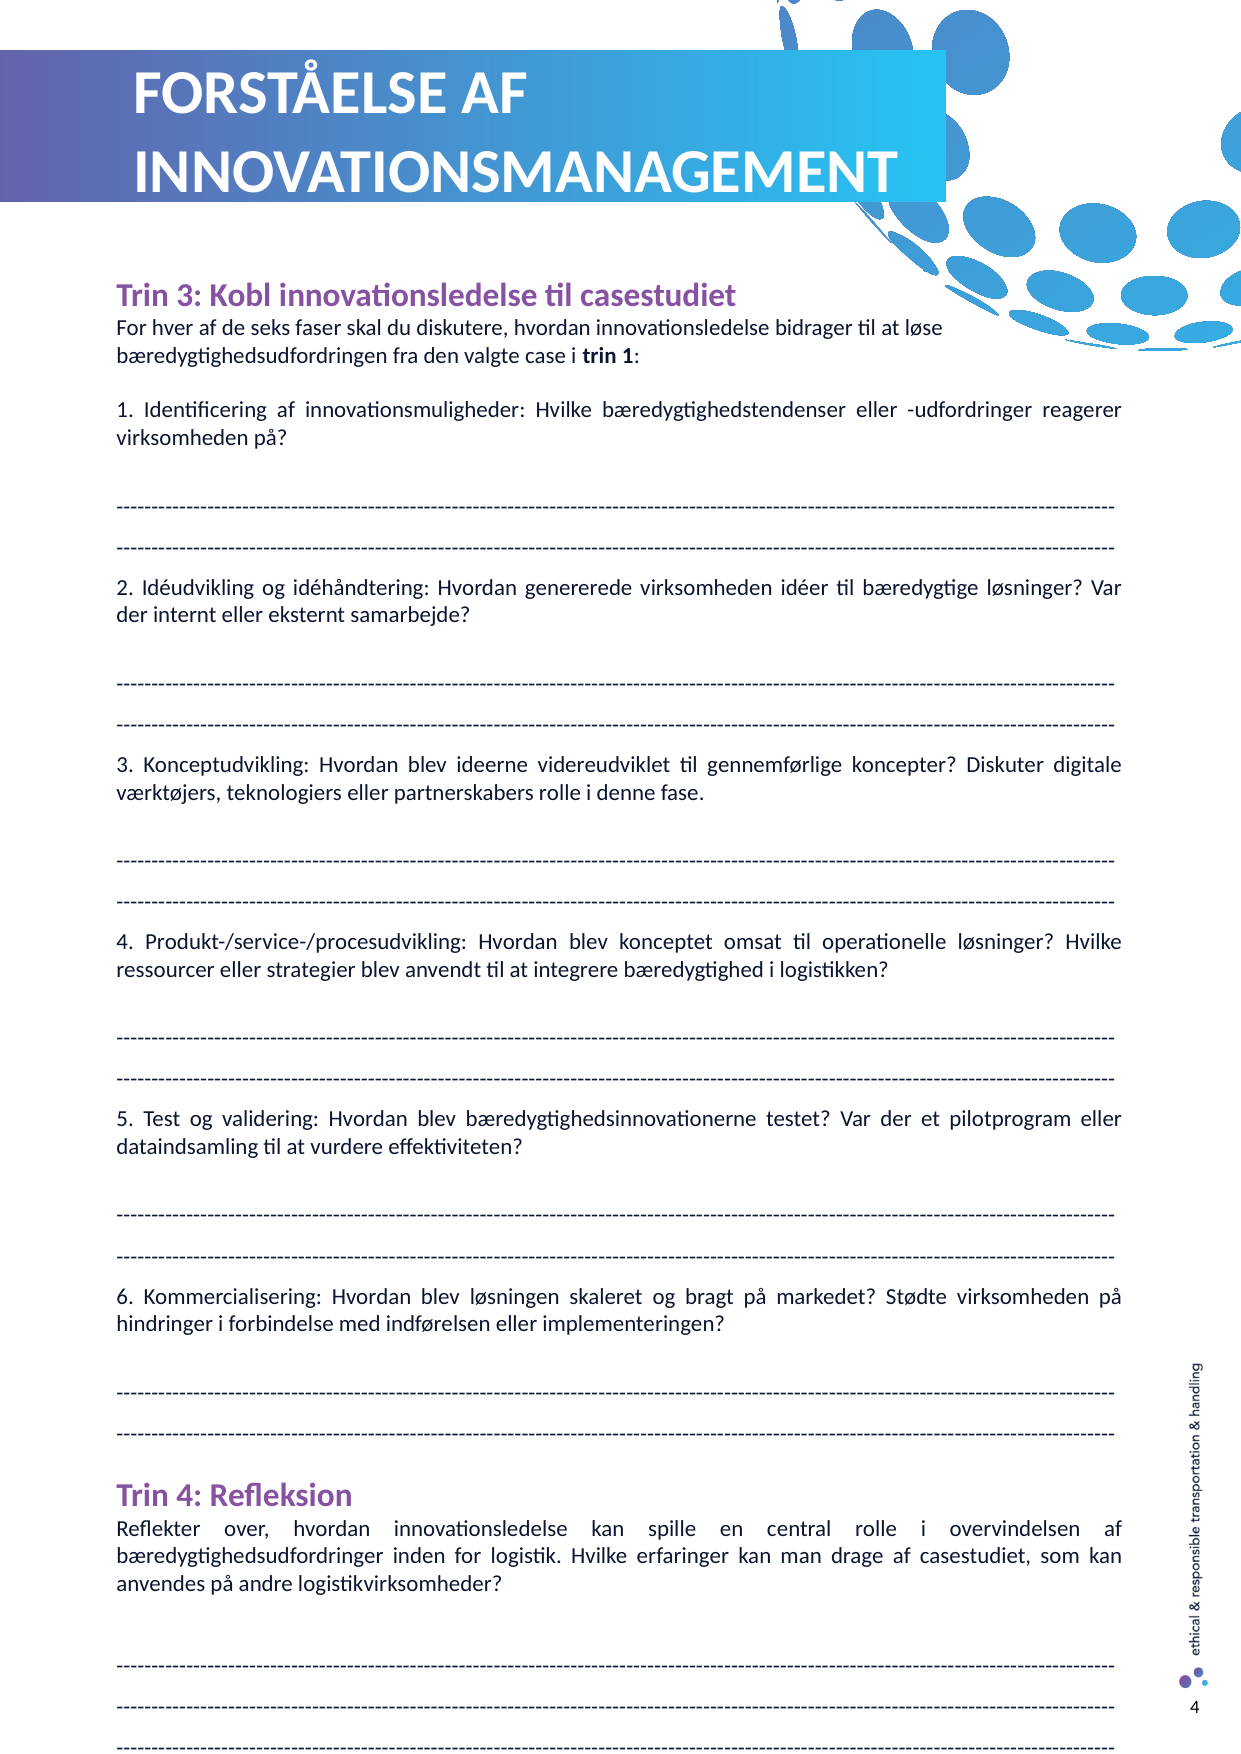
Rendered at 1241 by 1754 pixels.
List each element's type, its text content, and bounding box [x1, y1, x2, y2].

text_box [1139, 276, 1188, 316]
text_box [1213, 340, 1241, 348]
text_box [1221, 112, 1241, 172]
text_box [932, 10, 1010, 95]
text_box [1220, 270, 1241, 306]
text_box [1059, 203, 1137, 263]
text_box [779, 6, 799, 50]
list FORSTÅELSE AF INNOVATIONSMANAGEMENT [0, 50, 946, 202]
text_box [855, 202, 935, 265]
text_box [1139, 328, 1149, 344]
text_box [1167, 200, 1240, 258]
slide_number 4 [1153, 1676, 1215, 1736]
text_box [1174, 321, 1233, 343]
text_box [946, 114, 970, 181]
text_box [946, 256, 985, 265]
text_box Trin 3: Kobl innovationsledelse til casestudiet For hver af de seks faser skal du diskutere, hvordan innovationsledelse bidrager til at løse bæredygtighedsudfordringen fra den valgte case i trin 1: 1. Identificering af innovationsmuligheder: Hvilke bæredygtighedstendenser eller -udfordringer reagerer virksomheden på? ---------------------------------------------------------------------------------------------------------------------------------------------------------------------------------------------------------------------------------------------------------------------------------------------- 2. Idéudvikling og idéhåndtering: Hvordan genererede virksomheden idéer til bæredygtige løsninger? Var der internt eller eksternt samarbejde? ---------------------------------------------------------------------------------------------------------------------------------------------------------------------------------------------------------------------------------------------------------------------------------------------- 3. Konceptudvikling: Hvordan blev ideerne videreudviklet til gennemførlige koncepter? Diskuter digitale værktøjers, teknologiers eller partnerskabers rolle i denne fase. ---------------------------------------------------------------------------------------------------------------------------------------------------------------------------------------------------------------------------------------------------------------------------------------------- 4. Produkt-/service-/procesudvikling: Hvordan blev konceptet omsat til operationelle løsninger? Hvilke ressourcer eller strategier blev anvendt til at integrere bæredygtighed i logistikken? ---------------------------------------------------------------------------------------------------------------------------------------------------------------------------------------------------------------------------------------------------------------------------------------------- 5. Test og validering: Hvordan blev bæredygtighedsinnovationerne testet? Var der et pilotprogram eller dataindsamling til at vurdere effektiviteten? ---------------------------------------------------------------------------------------------------------------------------------------------------------------------------------------------------------------------------------------------------------------------------------------------- 6. Kommercialisering: Hvordan blev løsningen skaleret og bragt på markedet? Stødte virksomheden på hindringer i forbindelse med indførelsen eller implementeringen? ---------------------------------------------------------------------------------------------------------------------------------------------------------------------------------------------------------------------------------------------------------------------------------------------- Trin 4: Refleksion Reflekter over, hvordan innovationsledelse kan spille en central rolle i overvindelsen af bæredygtighedsudfordringer inden for logistik. Hvilke erfaringer kan man drage af casestudiet, som kan anvendes på andre logistikvirksomheder? --------------------------------------------------------------------------------------------------------------------------------------------------------------------------------------------------------------------------------------------------------------------------------------------------------------------------------------------------------------------------------------------------------------------------------------------- [101, 265, 1139, 1247]
text_box [788, 0, 800, 4]
picture [1179, 1357, 1217, 1680]
text_box [888, 202, 949, 243]
text_box [852, 9, 913, 50]
text_box [963, 196, 1036, 257]
